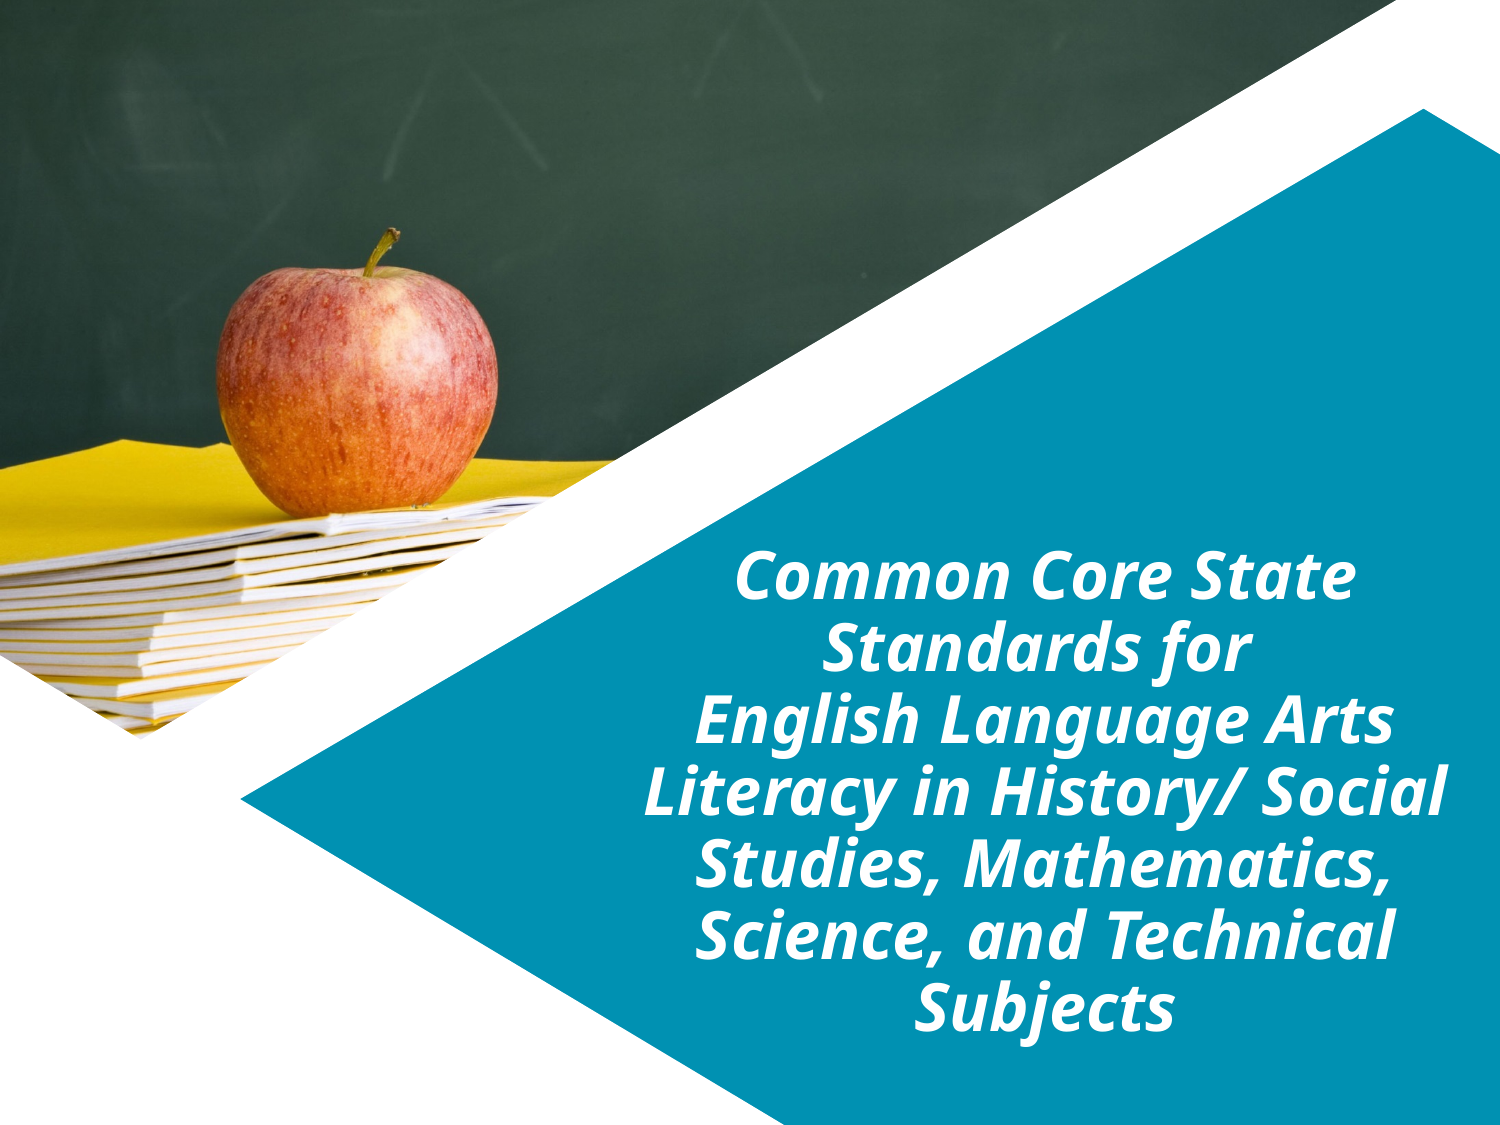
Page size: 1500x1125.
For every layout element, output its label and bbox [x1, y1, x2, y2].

text_box [0, 0, 1500, 1125]
